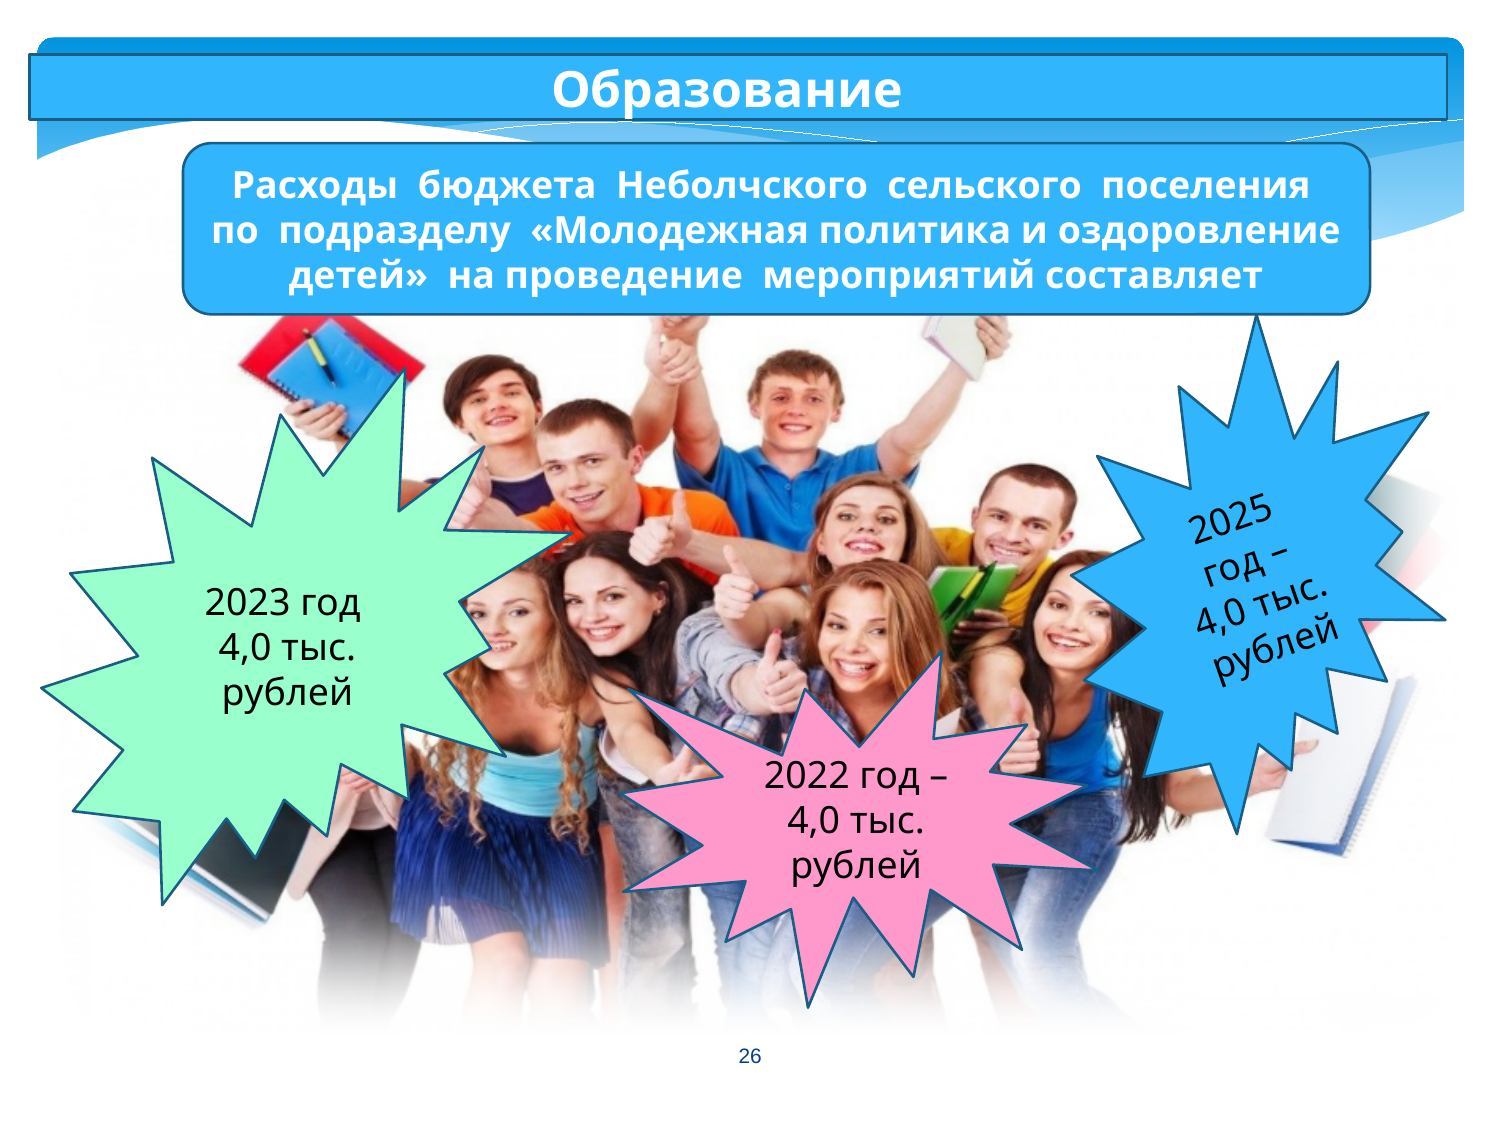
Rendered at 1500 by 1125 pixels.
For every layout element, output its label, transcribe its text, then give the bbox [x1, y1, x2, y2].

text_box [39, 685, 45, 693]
text_box Расходы бюджета Неболчского сельского поселения по подразделу «Молодежная политика и оздоровление детей» на проведение мероприятий составляет [182, 141, 1371, 163]
slide_number 26 [654, 1051, 846, 1086]
text_box Образование [28, 53, 1448, 121]
picture [52, 166, 1465, 1042]
